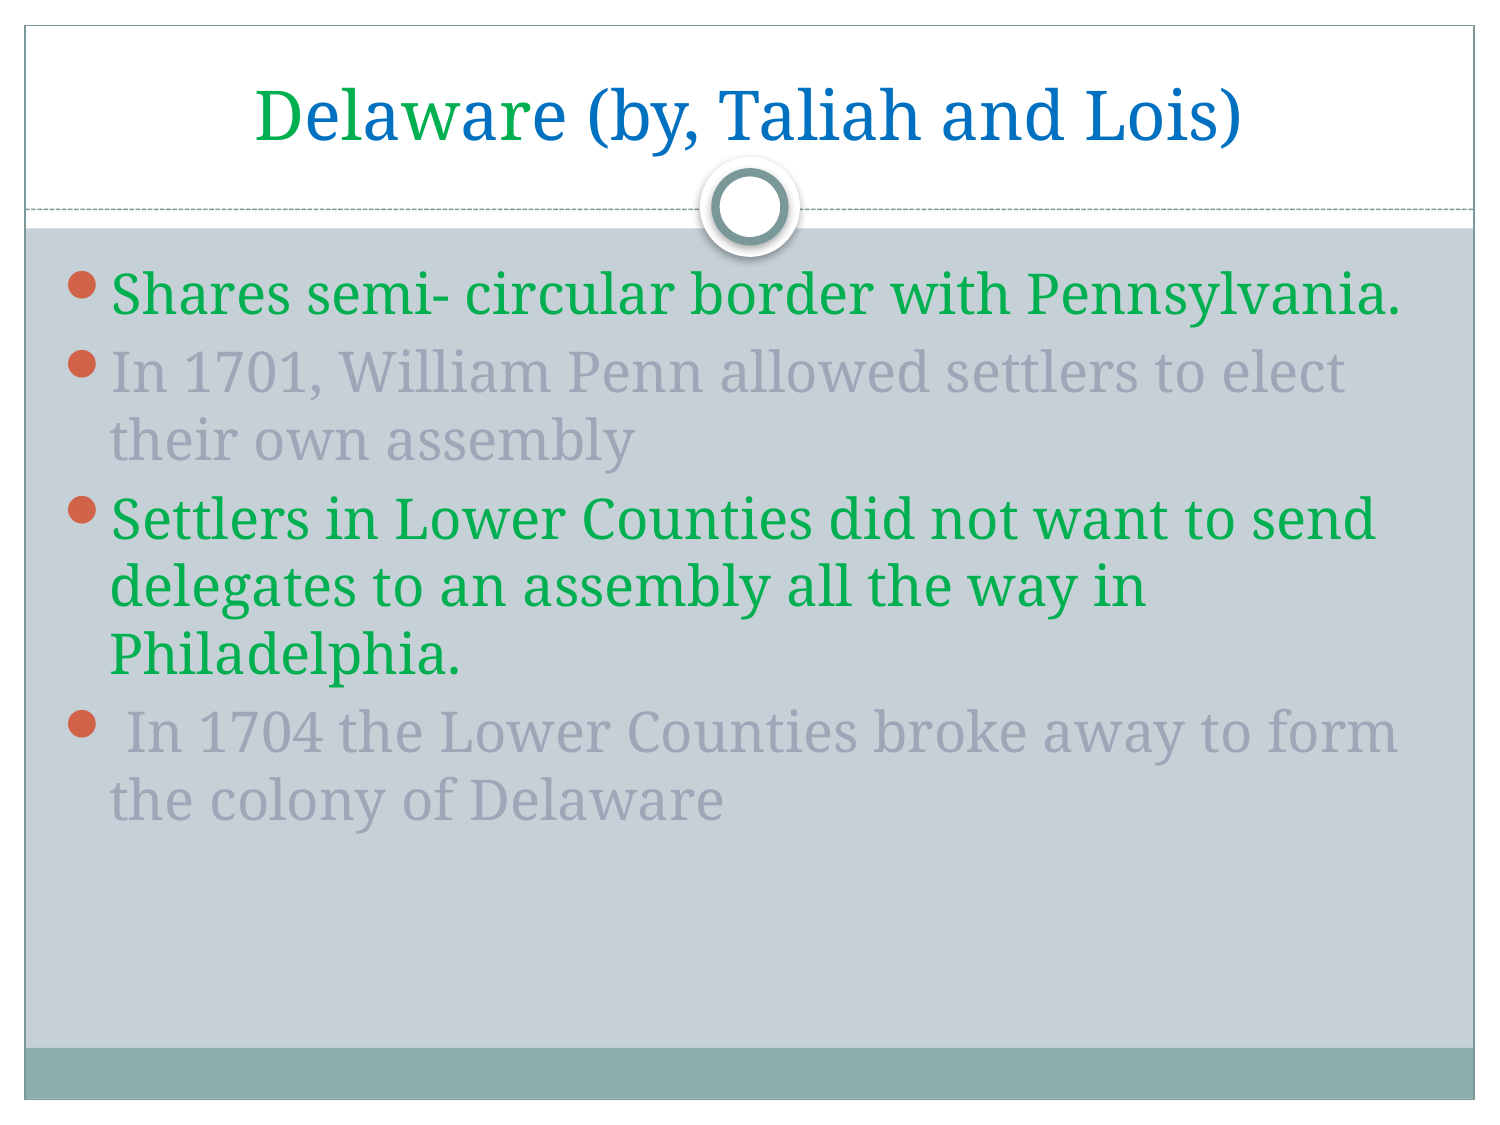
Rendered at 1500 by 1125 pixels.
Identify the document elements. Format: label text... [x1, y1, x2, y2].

list Shares semi- circular border with Pennsylvania. In 1701, William Penn allowed settlers to elect their own assembly Settlers in Lower Counties did not want to send delegates to an assembly all the way in Philadelphia. In 1704 the Lower Counties broke away to form the colony of Delaware [49, 250, 1445, 1001]
title Delaware (by, Taliah and Lois) [49, 37, 1450, 162]
